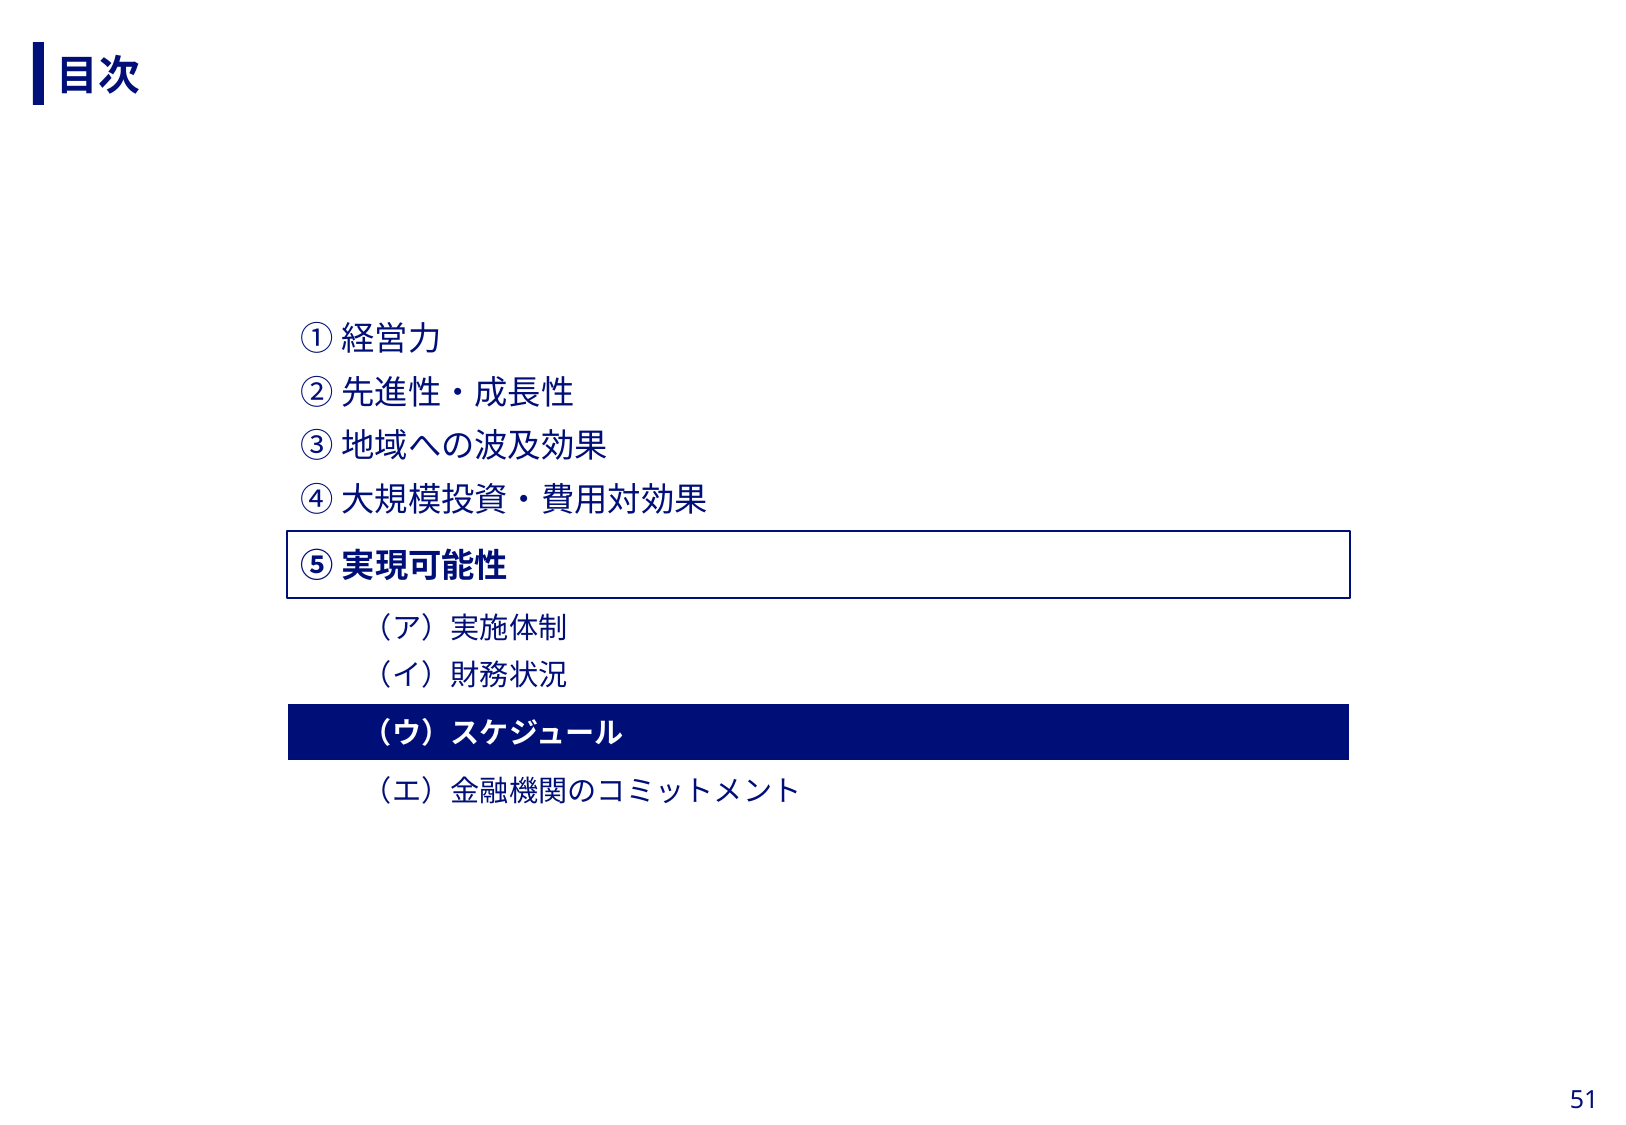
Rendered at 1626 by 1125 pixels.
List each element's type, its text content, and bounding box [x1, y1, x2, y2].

text_box ①経営力 [287, 317, 1350, 364]
text_box ③地域への波及効果 [287, 417, 1350, 471]
text_box ⑤実現可能性 [287, 531, 1350, 597]
text_box （ウ）スケジュール [287, 702, 1350, 760]
text_box ④大規模投資・費用対効果 [287, 471, 1350, 531]
title 目次 [32, 42, 1592, 105]
text_box （イ）財務状況 [287, 650, 1350, 702]
text_box （エ）金融機関のコミットメント [287, 760, 1350, 808]
text_box （ア）実施体制 [287, 597, 1350, 650]
text_box ②先進性・成長性 [287, 364, 1350, 417]
